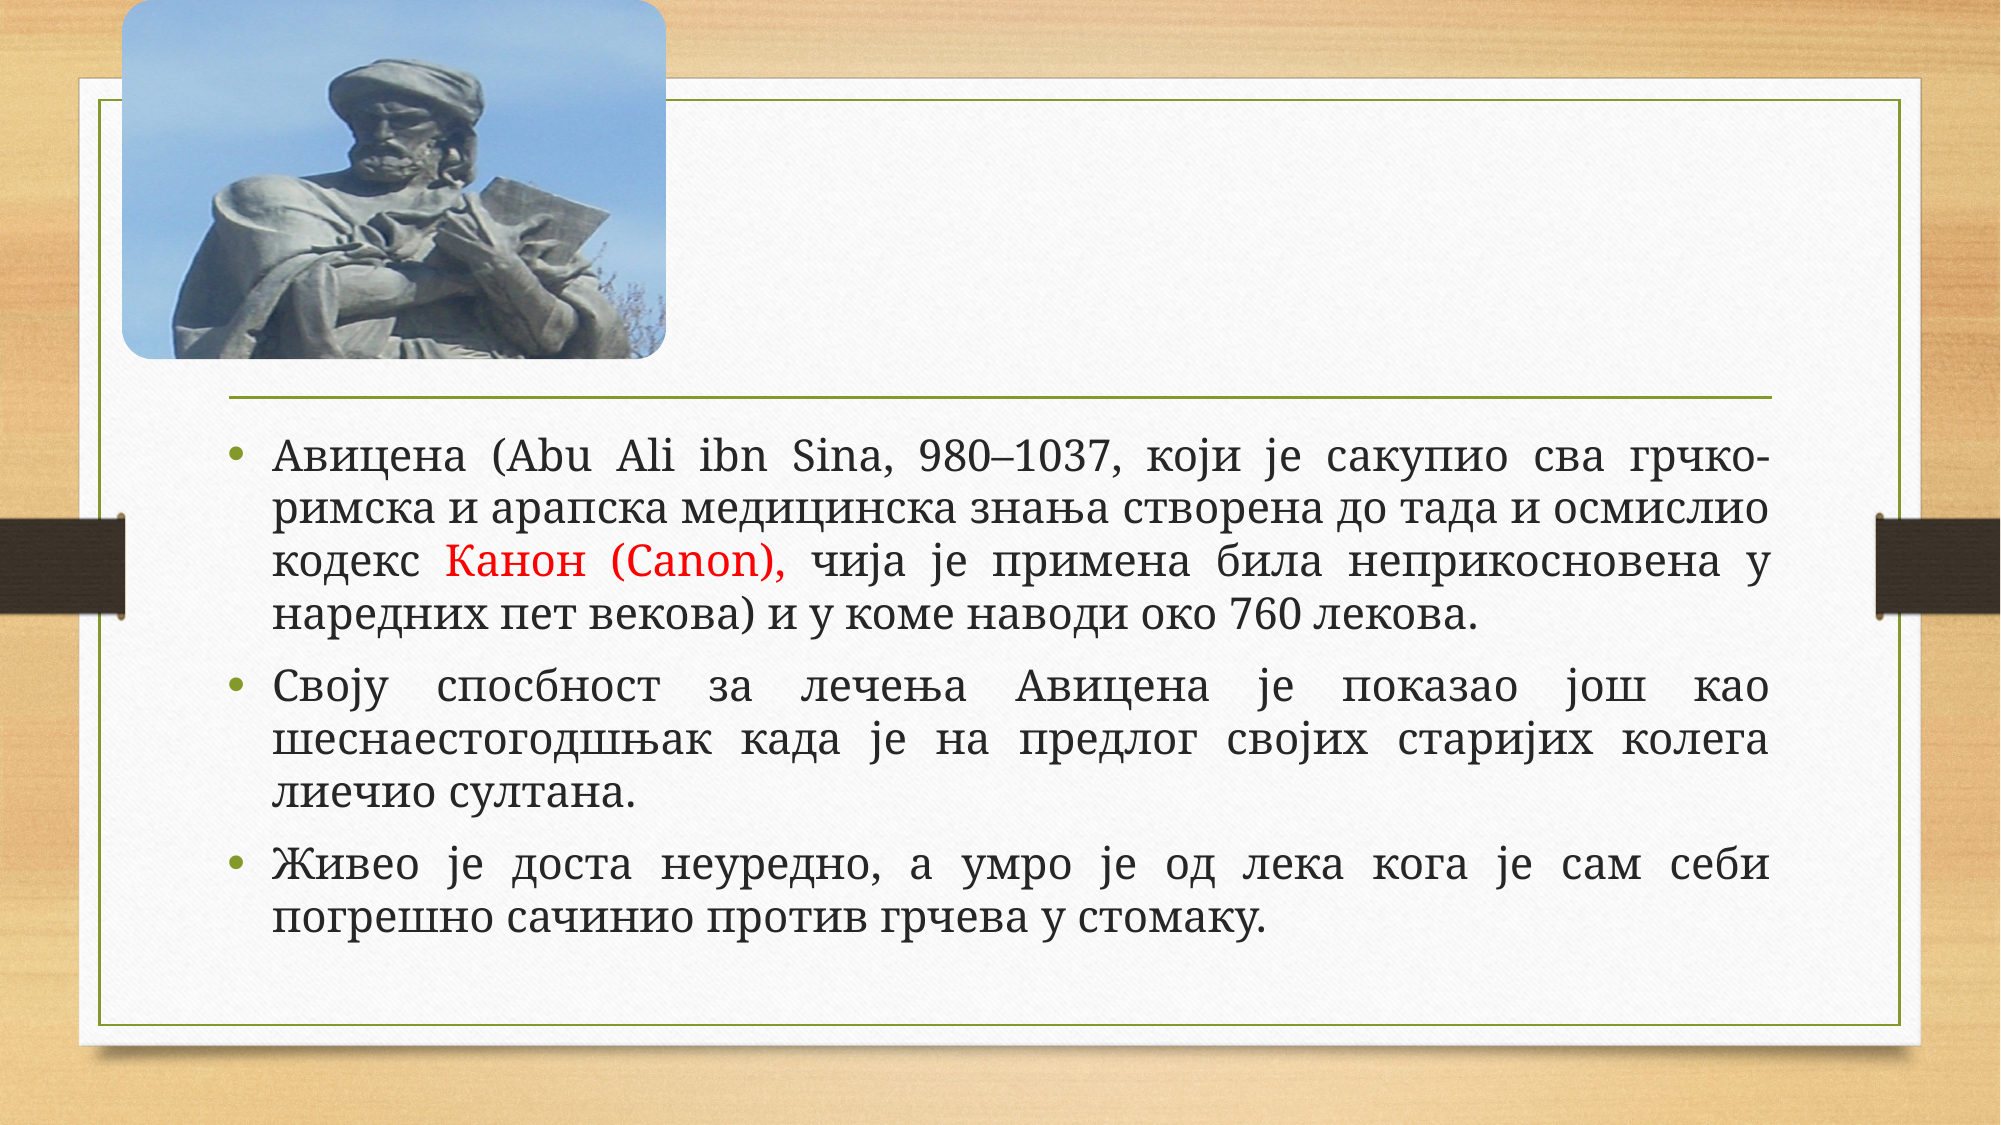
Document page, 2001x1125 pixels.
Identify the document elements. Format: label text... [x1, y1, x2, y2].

list Авицена (Abu Ali ibn Sina, 980–1037, који је сакупио сва грчко-римска и арапска медицинска знања створена до тада и осмислио кодекс Канон (Canon), чија је примена била неприкосновена у наредних пет векова) и у коме наводи око 760 лекова. Своју спосбност за лечења Авицена је показао још као шеснаестогодшњак када је на предлог својих старијих колега лиечио султана. Живео је доста неуредно, а умро је од лека кога је сам себи погрешно сачинио против грчева у стомаку. [212, 419, 1788, 964]
picture [0, 0, 2001, 1125]
